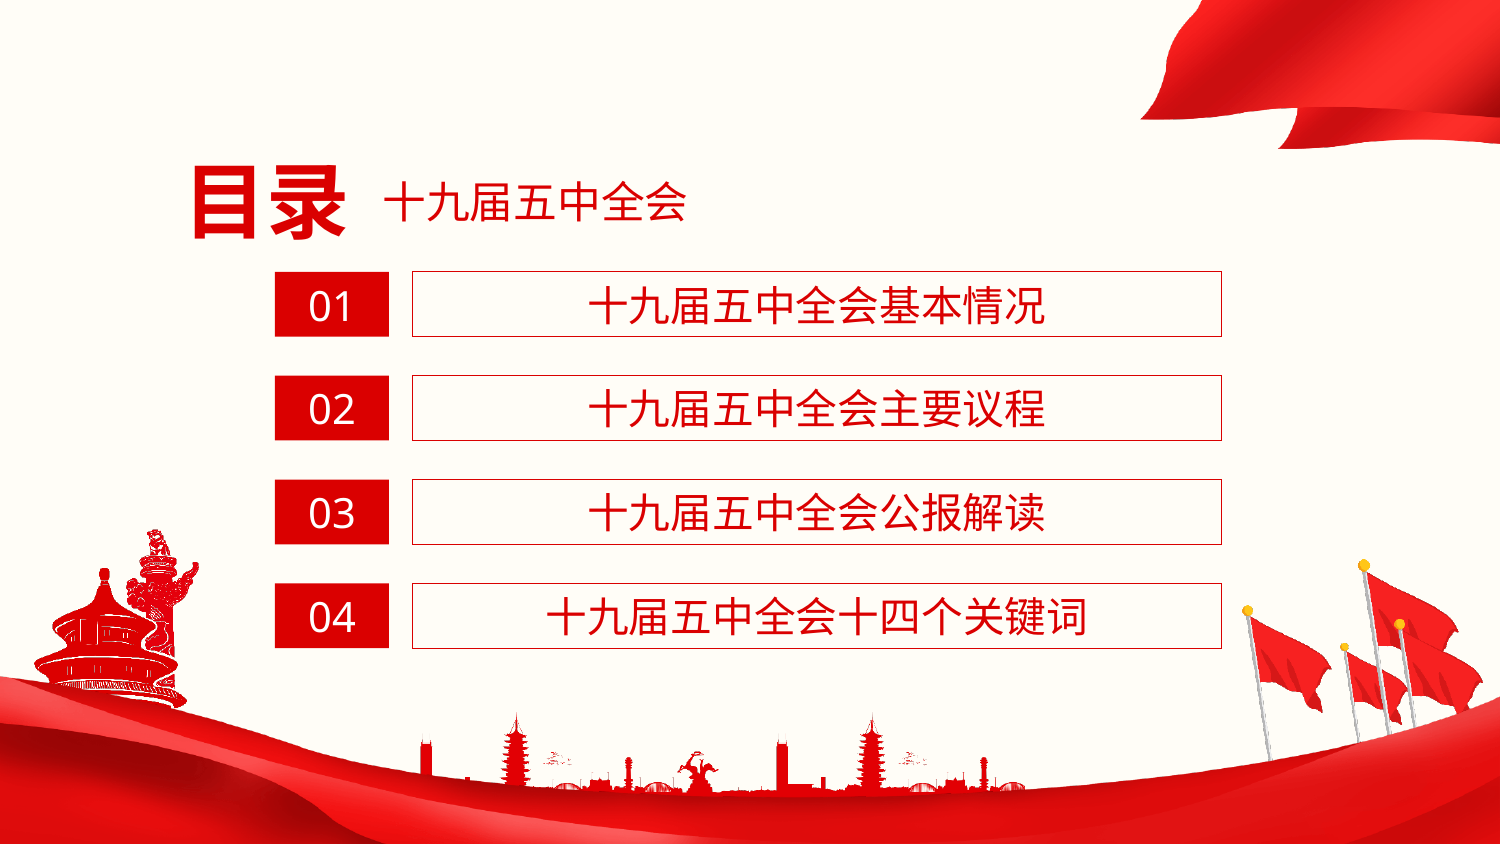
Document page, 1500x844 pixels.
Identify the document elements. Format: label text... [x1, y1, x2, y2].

text_box 十九届五中全会 [367, 167, 704, 235]
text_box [274, 375, 1222, 442]
picture [0, 516, 1500, 844]
text_box 目录 [137, 141, 396, 257]
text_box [274, 271, 1222, 338]
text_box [274, 479, 1222, 546]
picture [1123, 0, 1500, 174]
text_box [274, 583, 1222, 650]
